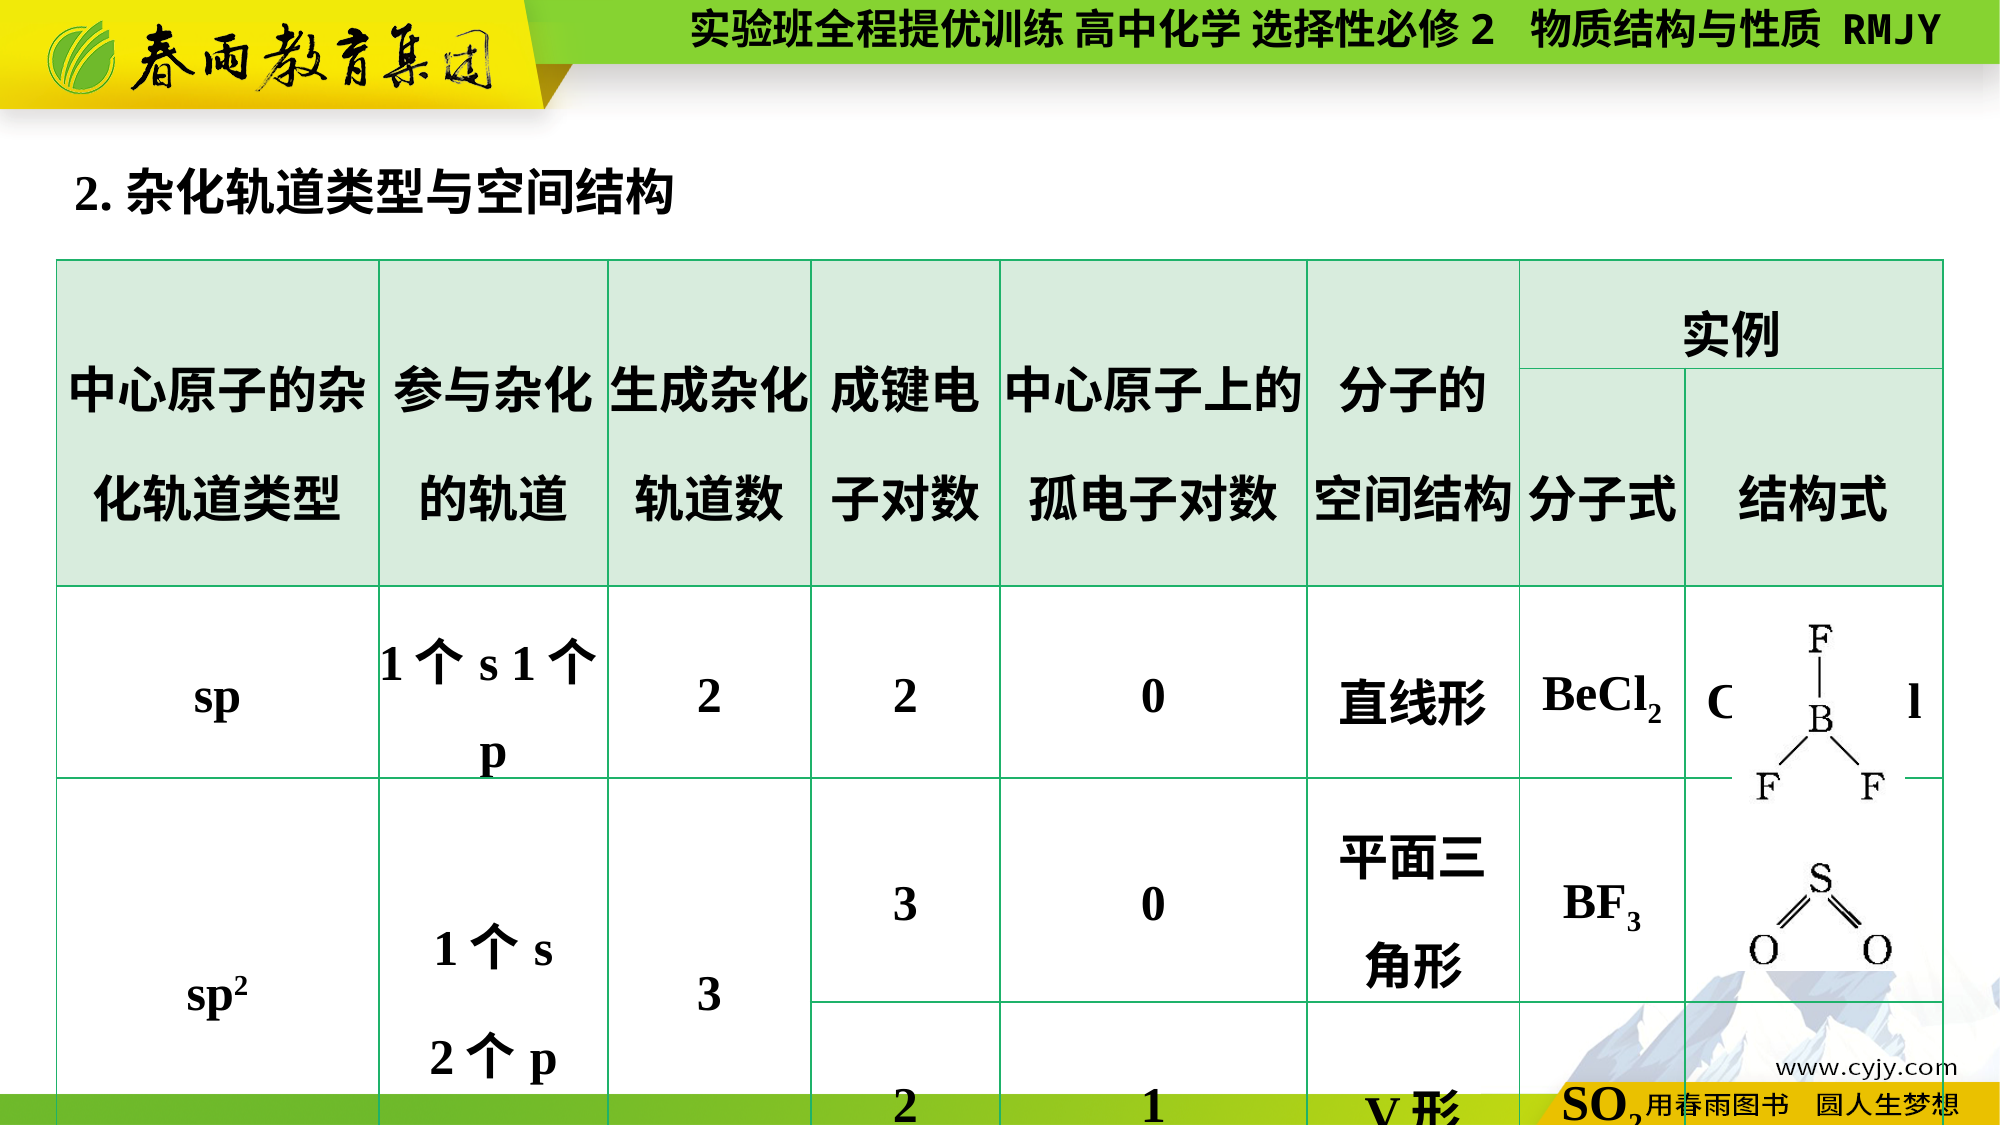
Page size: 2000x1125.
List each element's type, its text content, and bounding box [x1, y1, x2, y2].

picture [1723, 853, 1914, 972]
table_cell BeCl2 [1520, 587, 1684, 777]
table_cell 3 [812, 779, 999, 1001]
table_cell 0 [1001, 779, 1306, 1001]
table_header 参与杂化的轨道 [380, 261, 607, 585]
table_header 中心原子上的孤电子对数 [1001, 261, 1306, 585]
table_cell sp [57, 587, 378, 777]
table_cell 1个s 1个p [380, 587, 607, 777]
table_cell 结构式 [1686, 369, 1942, 585]
table_cell 2 [609, 587, 810, 777]
table_header 成键电子对数 [812, 261, 999, 585]
table_cell 分子式 [1520, 369, 1684, 585]
table_cell 3 [609, 779, 810, 1125]
table_cell 1 [1001, 1003, 1306, 1125]
picture [0, 0, 2000, 1125]
table_cell 0 [1001, 587, 1306, 777]
table_cell [1686, 1003, 1942, 1125]
list 2.杂化轨道类型与空间结构 [59, 122, 1944, 217]
table_cell sp2 [57, 779, 378, 1125]
table_cell SO2 [1520, 1003, 1684, 1125]
table_cell 2 [812, 1003, 999, 1125]
table_cell [1686, 779, 1942, 1001]
table_header 生成杂化轨道数 [609, 261, 810, 585]
table_header 中心原子的杂 化轨道类型 [57, 261, 378, 585]
table_header 实例 [1520, 261, 1942, 368]
table_header 分子的 空间结构 [1308, 261, 1519, 585]
picture [1731, 615, 1905, 807]
table_cell 2 [812, 587, 999, 777]
table_cell 直线形 [1308, 587, 1519, 777]
table_cell 平面三 角形 [1308, 779, 1519, 1001]
table_cell V形 [1308, 1003, 1519, 1125]
table_cell Cl—Be—Cl [1686, 587, 1942, 777]
table_cell 1个s 2个p [380, 779, 607, 1125]
table_cell BF3 [1520, 779, 1684, 1001]
